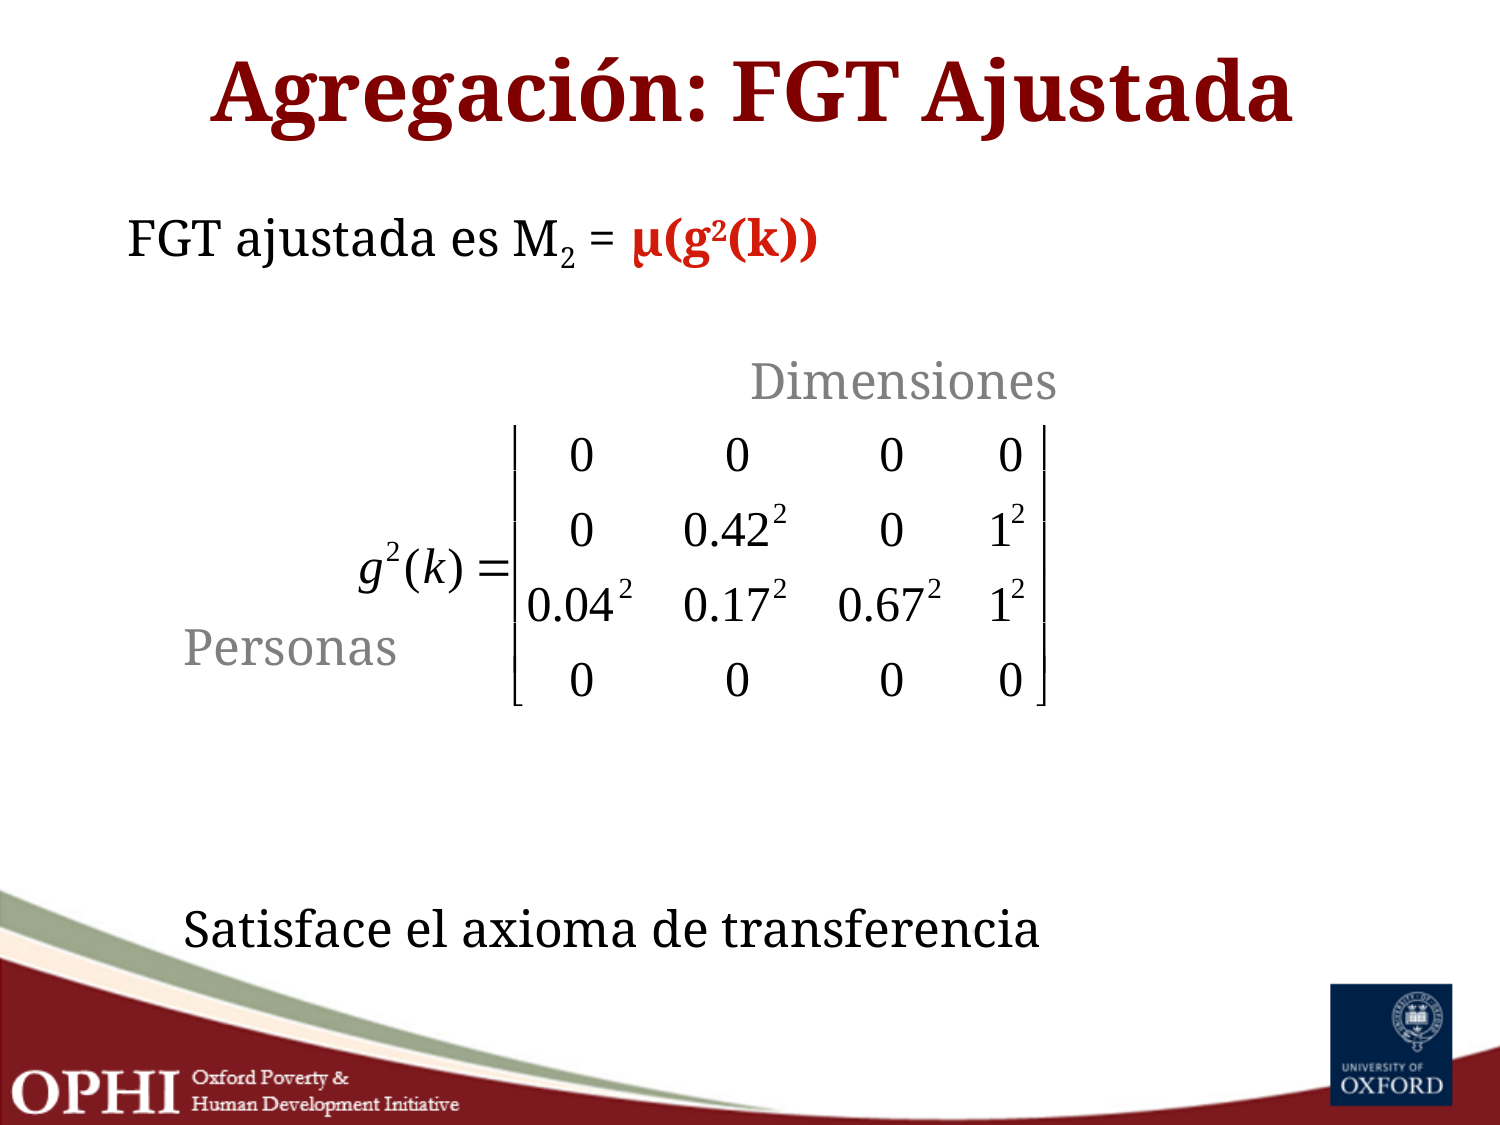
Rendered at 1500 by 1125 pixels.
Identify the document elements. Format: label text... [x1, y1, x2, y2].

title Agregación: FGT Ajustada [3, 30, 1500, 192]
picture [0, 0, 1500, 1125]
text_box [349, 424, 1056, 718]
list FGT ajustada es M2 = μ(g2(k)) Dimensiones Personas Satisface el axioma de transferencia [112, 200, 1413, 1125]
